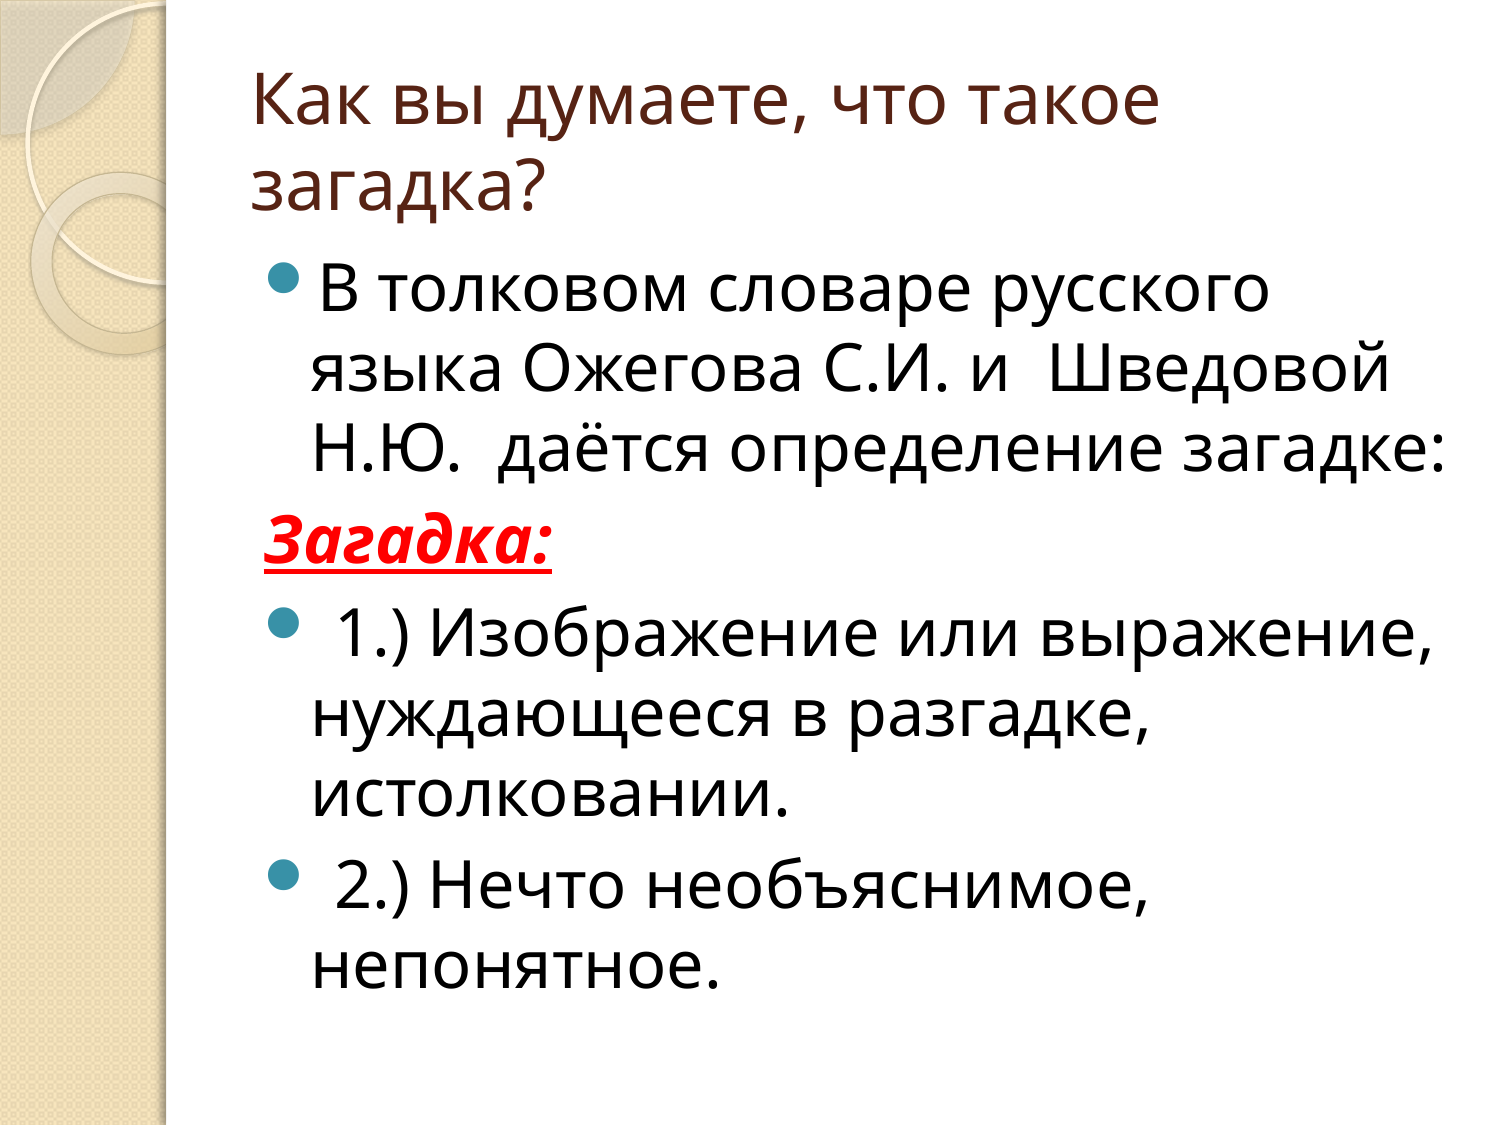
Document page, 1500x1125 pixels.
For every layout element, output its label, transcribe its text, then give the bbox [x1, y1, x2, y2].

list В толковом словаре русского языка Ожегова С.И. и Шведовой Н.Ю. даётся определение загадке: Загадка: 1.) Изображение или выражение, нуждающееся в разгадке, истолковании. 2.) Нечто необъяснимое, непонятное. [235, 237, 1466, 1025]
title Как вы думаете, что такое загадка? [235, 45, 1466, 233]
